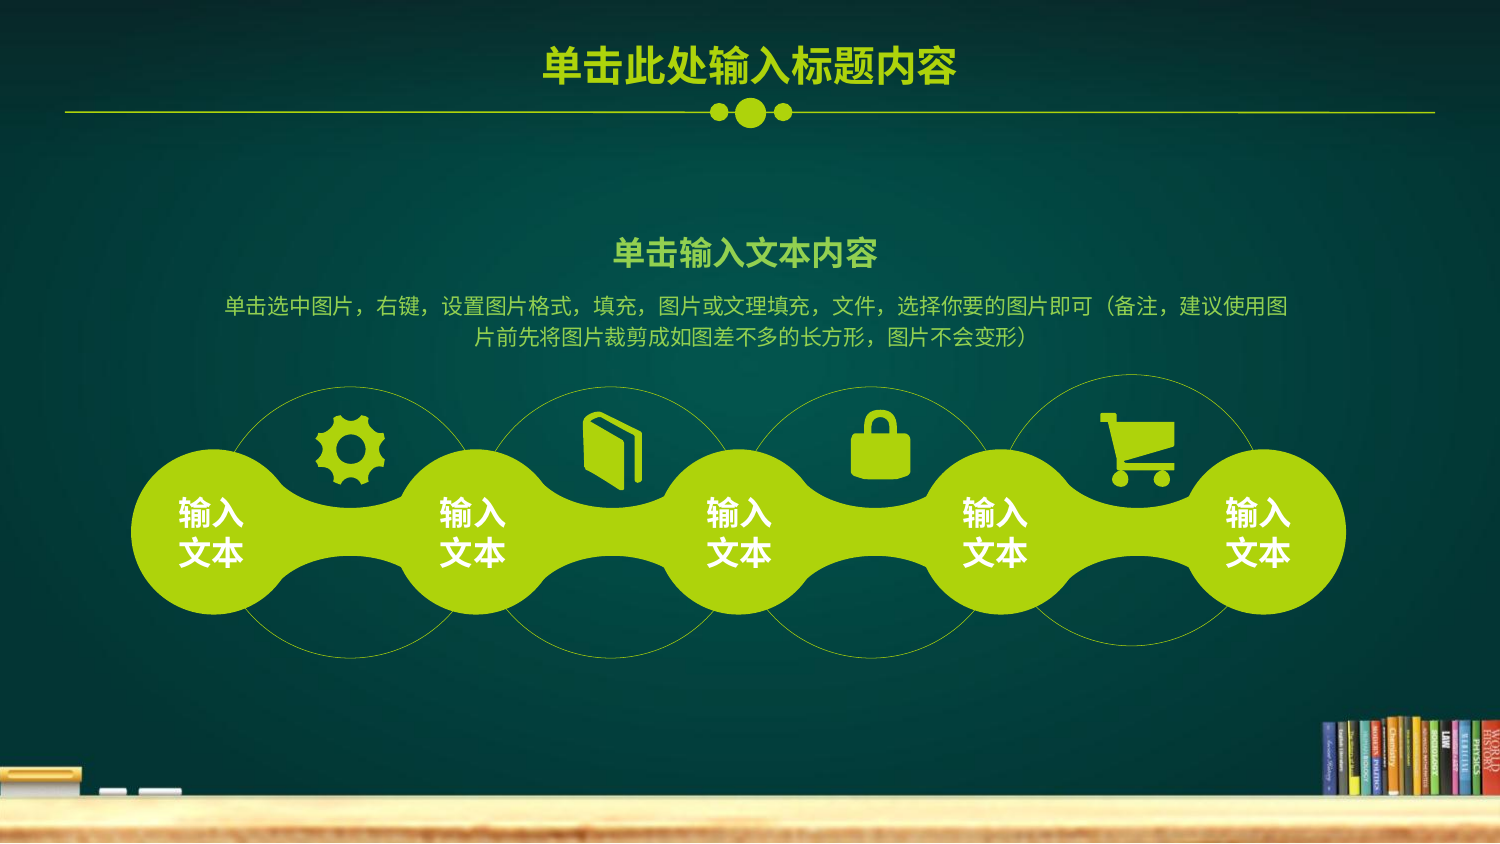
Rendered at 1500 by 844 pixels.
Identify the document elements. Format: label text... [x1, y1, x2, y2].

text_box [668, 580, 809, 617]
text_box 单击此处输入标题内容 [526, 32, 974, 97]
text_box [1036, 558, 1228, 648]
text_box [315, 415, 385, 485]
text_box 输入 文本 [947, 484, 1044, 580]
text_box [767, 558, 975, 661]
text_box [233, 384, 466, 505]
text_box [506, 558, 714, 661]
text_box [1071, 483, 1187, 580]
text_box [546, 483, 615, 581]
text_box 单击选中图片，右键，设置图片格式，填充，图片或文理填充，文件，选择你要的图片即可（备注，建议使用图片前先将图片裁剪成如图差不多的长方形，图片不会变形） [206, 280, 1308, 358]
text_box [1100, 412, 1175, 487]
text_box 输入 文本 [424, 484, 522, 580]
text_box [755, 384, 987, 505]
text_box [582, 411, 642, 491]
text_box [916, 447, 1086, 617]
text_box [668, 447, 809, 484]
text_box 单击输入文本内容 [478, 224, 1014, 280]
text_box 输入 文本 [163, 484, 260, 580]
picture [0, 0, 1500, 844]
text_box [284, 483, 399, 579]
text_box 输入 文本 [1210, 484, 1308, 580]
text_box 输入 文本 [615, 484, 864, 580]
text_box [850, 409, 911, 480]
text_box [245, 558, 454, 661]
text_box [391, 447, 561, 617]
text_box [128, 447, 299, 617]
text_box [864, 495, 924, 569]
text_box [1178, 447, 1349, 617]
text_box [1009, 372, 1254, 505]
text_box [494, 384, 727, 505]
